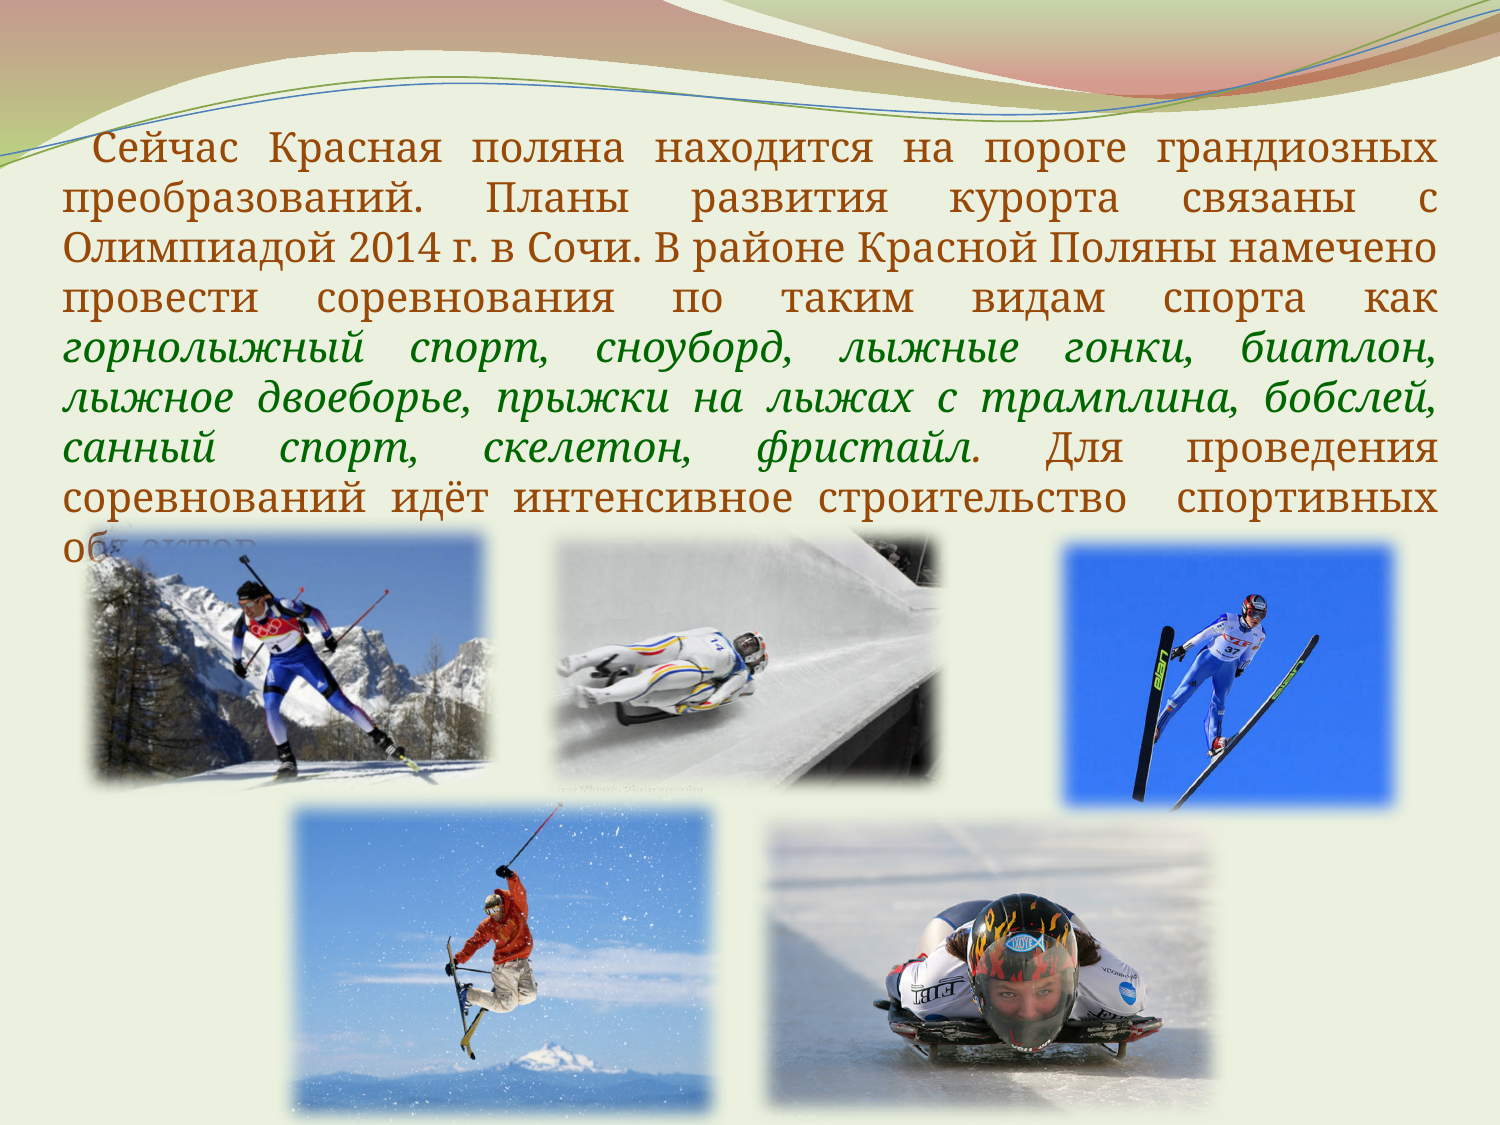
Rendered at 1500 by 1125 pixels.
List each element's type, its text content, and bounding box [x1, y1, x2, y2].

picture [749, 526, 1412, 1125]
picture [76, 514, 952, 1125]
text_box Сейчас Красная поляна находится на пороге грандиозных преобразований. Планы развития курорта связаны с Олимпиадой 2014 г. в Сочи. В районе Красной Поляны намечено провести соревнования по таким видам спорта как горнолыжный спорт, сноуборд, лыжные гонки, биатлон, лыжное двоеборье, прыжки на лыжах с трамплина, бобслей, санный спорт, скелетон, фристайл. Для проведения соревнований идёт интенсивное строительство спортивных объектов. [47, 113, 1454, 579]
